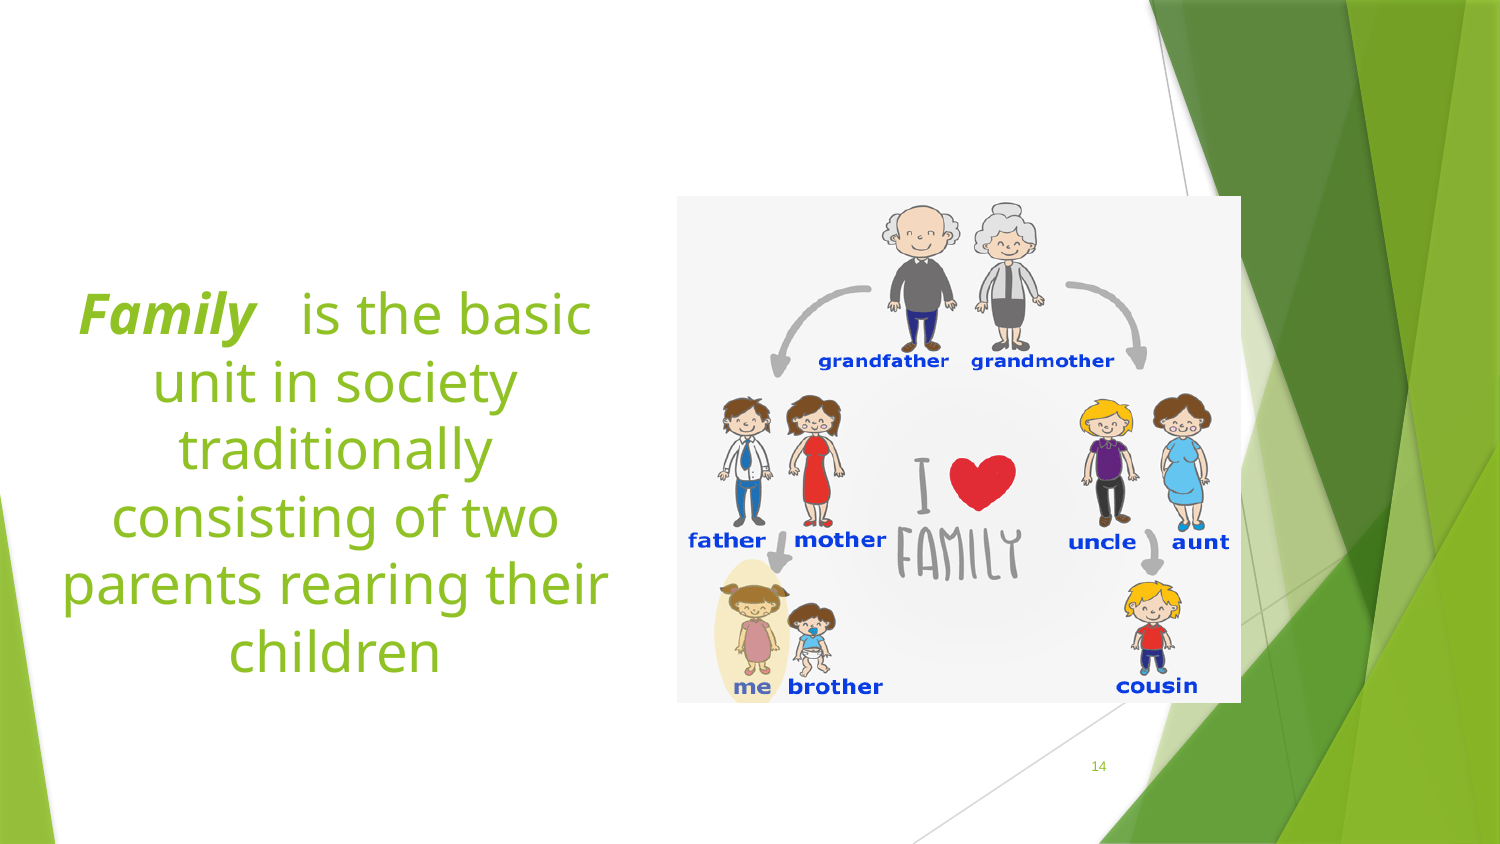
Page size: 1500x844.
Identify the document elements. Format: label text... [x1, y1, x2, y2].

title Family is the basic unit in society traditionally consisting of two parents rearing their children [46, 210, 626, 689]
slide_number 14 [1056, 743, 1141, 789]
picture [676, 196, 1241, 704]
